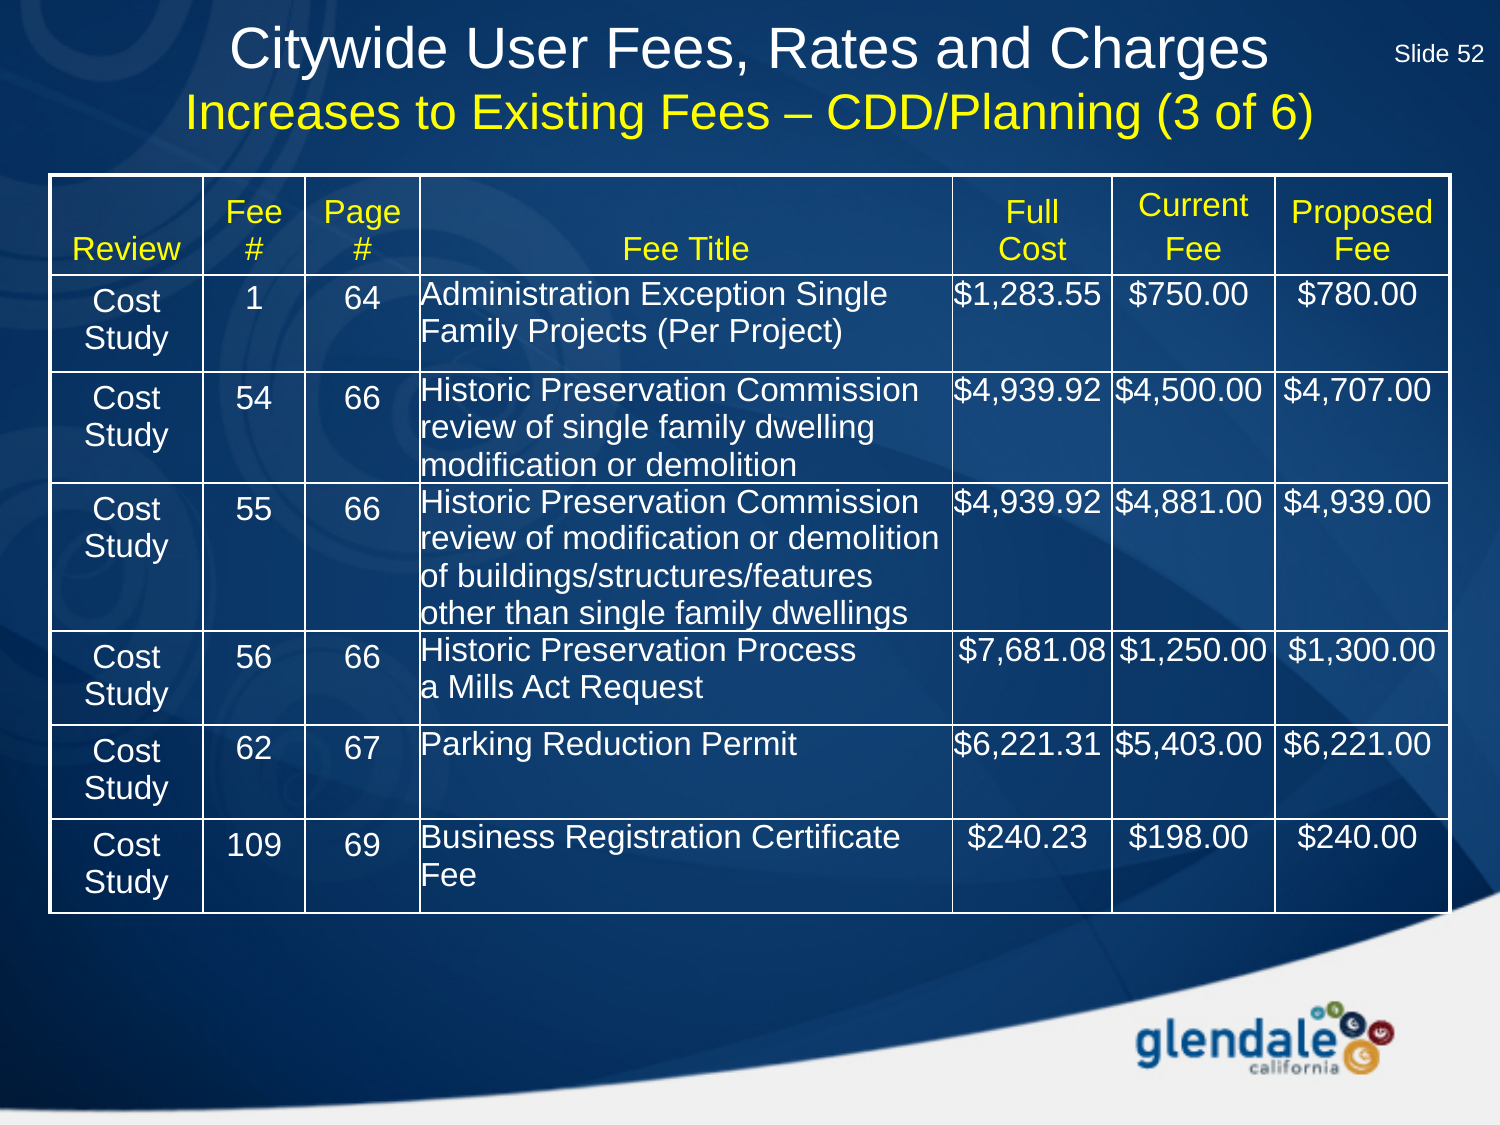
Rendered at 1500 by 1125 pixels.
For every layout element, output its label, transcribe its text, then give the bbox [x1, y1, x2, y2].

text_box Citywide User Fees, Rates and Charges Increases to Existing Fees – CDD/Planning (3 of 6) [74, 0, 1425, 150]
table_cell Cost Study [52, 820, 202, 912]
table_cell Historic Preservation Process a Mills Act Request [421, 632, 952, 724]
table_cell Parking Reduction Permit [421, 726, 952, 818]
table_cell Cost Study [52, 276, 202, 371]
table_cell $6,221.00 [1276, 726, 1448, 818]
table_cell 55 [204, 484, 304, 630]
table_cell $240.00 [1276, 820, 1448, 912]
table_cell 1 [204, 276, 304, 371]
table_cell $4,939.00 [1276, 484, 1448, 630]
table_header Fee # [204, 177, 304, 274]
table_cell 66 [306, 484, 419, 630]
table_header Current Fee [1113, 177, 1274, 274]
table_cell Business Registration Certificate Fee [421, 820, 952, 912]
table_cell $1,283.55 [953, 276, 1111, 371]
table_cell Cost Study [52, 726, 202, 818]
table_cell $750.00 [1113, 276, 1274, 371]
table_cell $4,939.92 [953, 484, 1111, 630]
table_cell $6,221.31 [953, 726, 1111, 818]
table_header Proposed Fee [1276, 177, 1448, 274]
table_cell Historic Preservation Commission review of modification or demolition of buildings/structures/features other than single family dwellings [421, 484, 952, 630]
table_cell 69 [306, 820, 419, 912]
table_cell $780.00 [1276, 276, 1448, 371]
table_header Full Cost [953, 177, 1111, 274]
table_cell 66 [306, 373, 419, 482]
table_cell $240.23 [953, 820, 1111, 912]
table_cell Historic Preservation Commission review of single family dwelling modification or demolition [421, 373, 952, 482]
table_cell $4,707.00 [1276, 373, 1448, 482]
table_cell Administration Exception Single Family Projects (Per Project) [421, 276, 952, 371]
table_cell 56 [204, 632, 304, 724]
table_cell 67 [306, 726, 419, 818]
table_cell Cost Study [52, 632, 202, 724]
table_cell 66 [306, 632, 419, 724]
table_cell 54 [204, 373, 304, 482]
table_header Fee Title [421, 177, 952, 274]
table_cell $1,250.00 [1113, 632, 1274, 724]
table_header Page # [306, 177, 419, 274]
table_cell $4,939.92 [953, 373, 1111, 482]
table_cell 62 [204, 726, 304, 818]
table_cell $4,500.00 [1113, 373, 1274, 482]
picture [0, 0, 1500, 1125]
slide_number Slide 52 [1425, 0, 1500, 75]
table_cell $1,300.00 [1276, 632, 1448, 724]
table_cell 109 [204, 820, 304, 912]
table_cell $7,681.08 [953, 632, 1111, 724]
table_cell $198.00 [1113, 820, 1274, 912]
table_cell $4,881.00 [1113, 484, 1274, 630]
table_cell Cost Study [52, 373, 202, 482]
table_cell Cost Study [52, 484, 202, 630]
table_cell $5,403.00 [1113, 726, 1274, 818]
table_header Review [52, 177, 202, 274]
table_cell 64 [306, 276, 419, 371]
